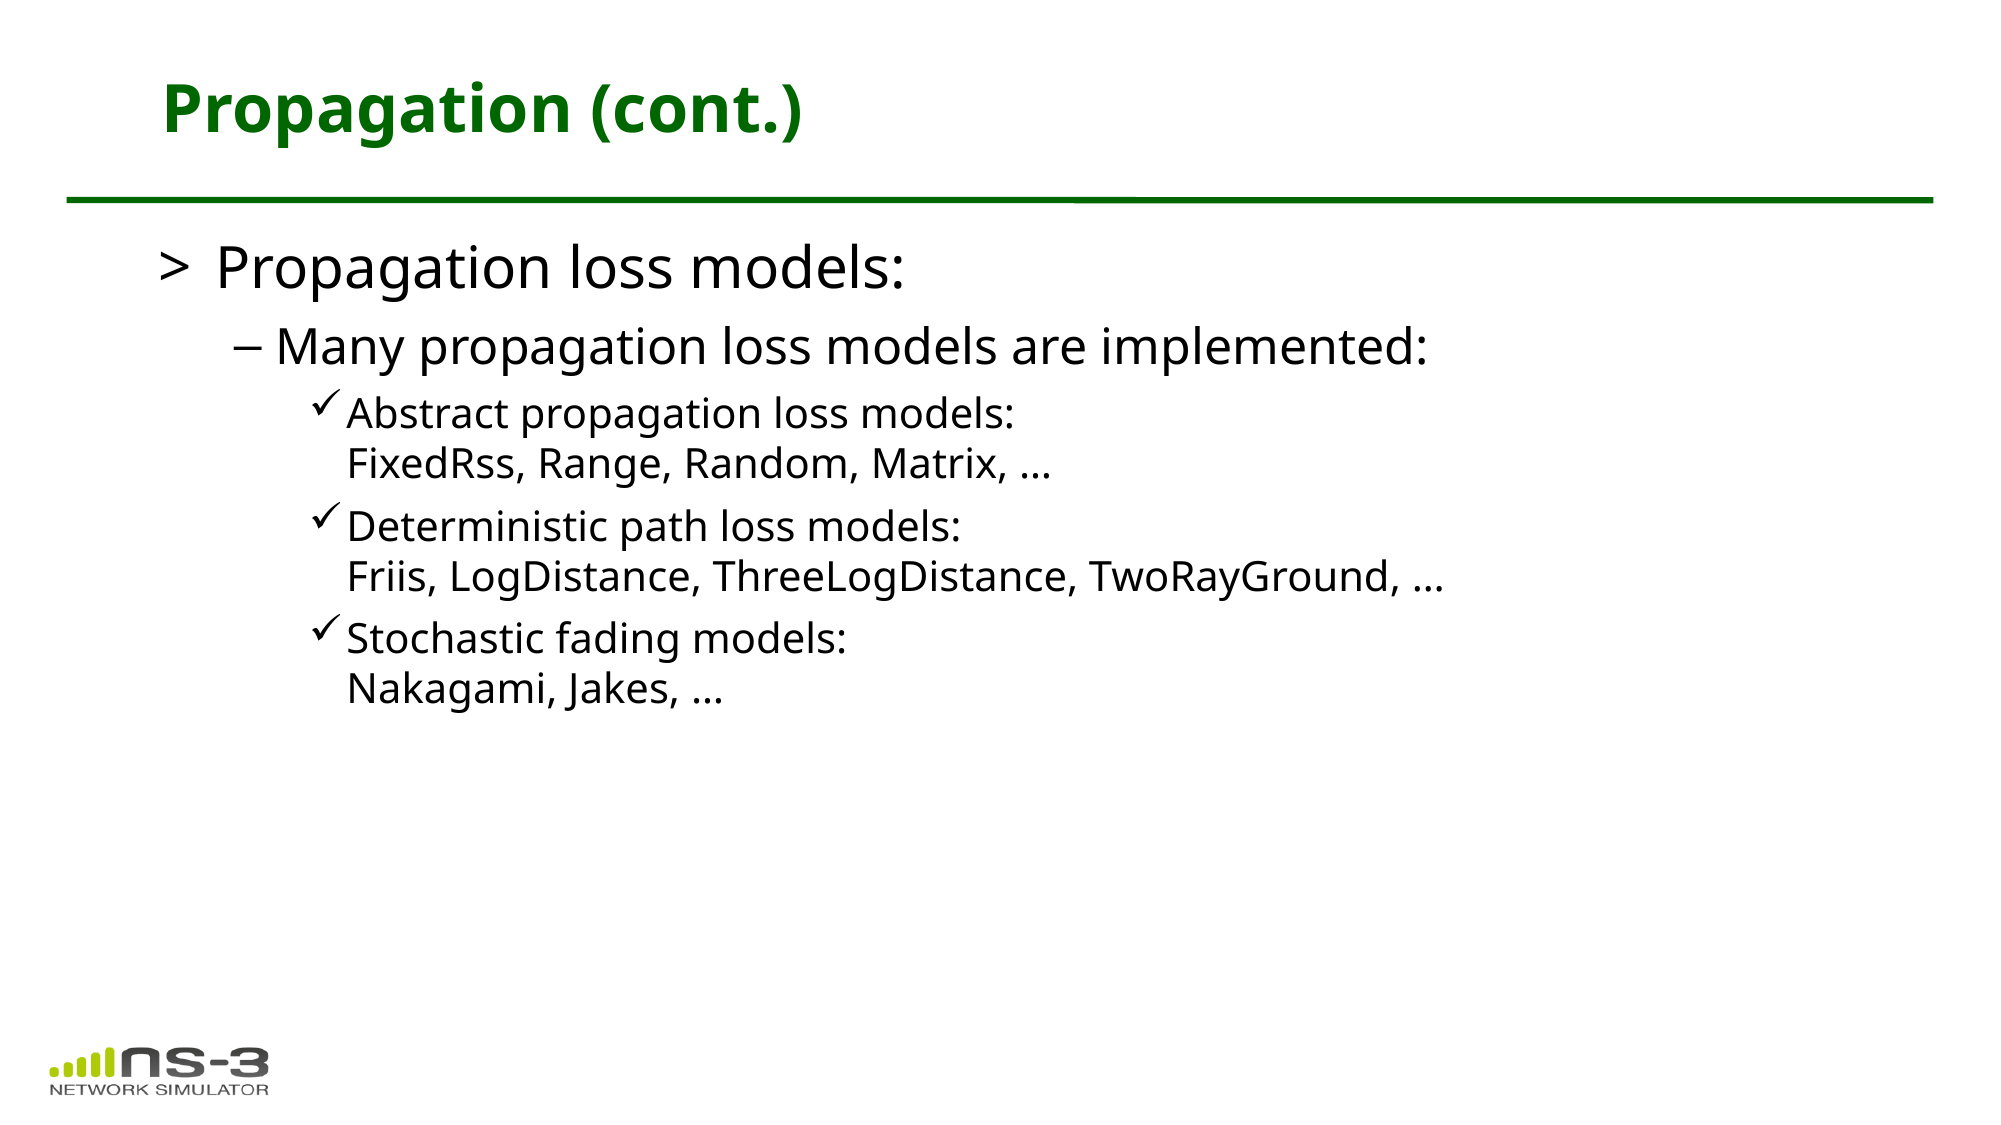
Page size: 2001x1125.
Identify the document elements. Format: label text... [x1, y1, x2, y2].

picture [33, 1017, 284, 1125]
list Propagation (cont.) [146, 62, 1938, 155]
list Propagation loss models: Many propagation loss models are implemented: Abstract propagation loss models: FixedRss, Range, Random, Matrix, … Deterministic path loss models: Friis, LogDistance, ThreeLogDistance, TwoRayGround, … Stochastic fading models: Nakagami, Jakes, … [143, 221, 1938, 954]
